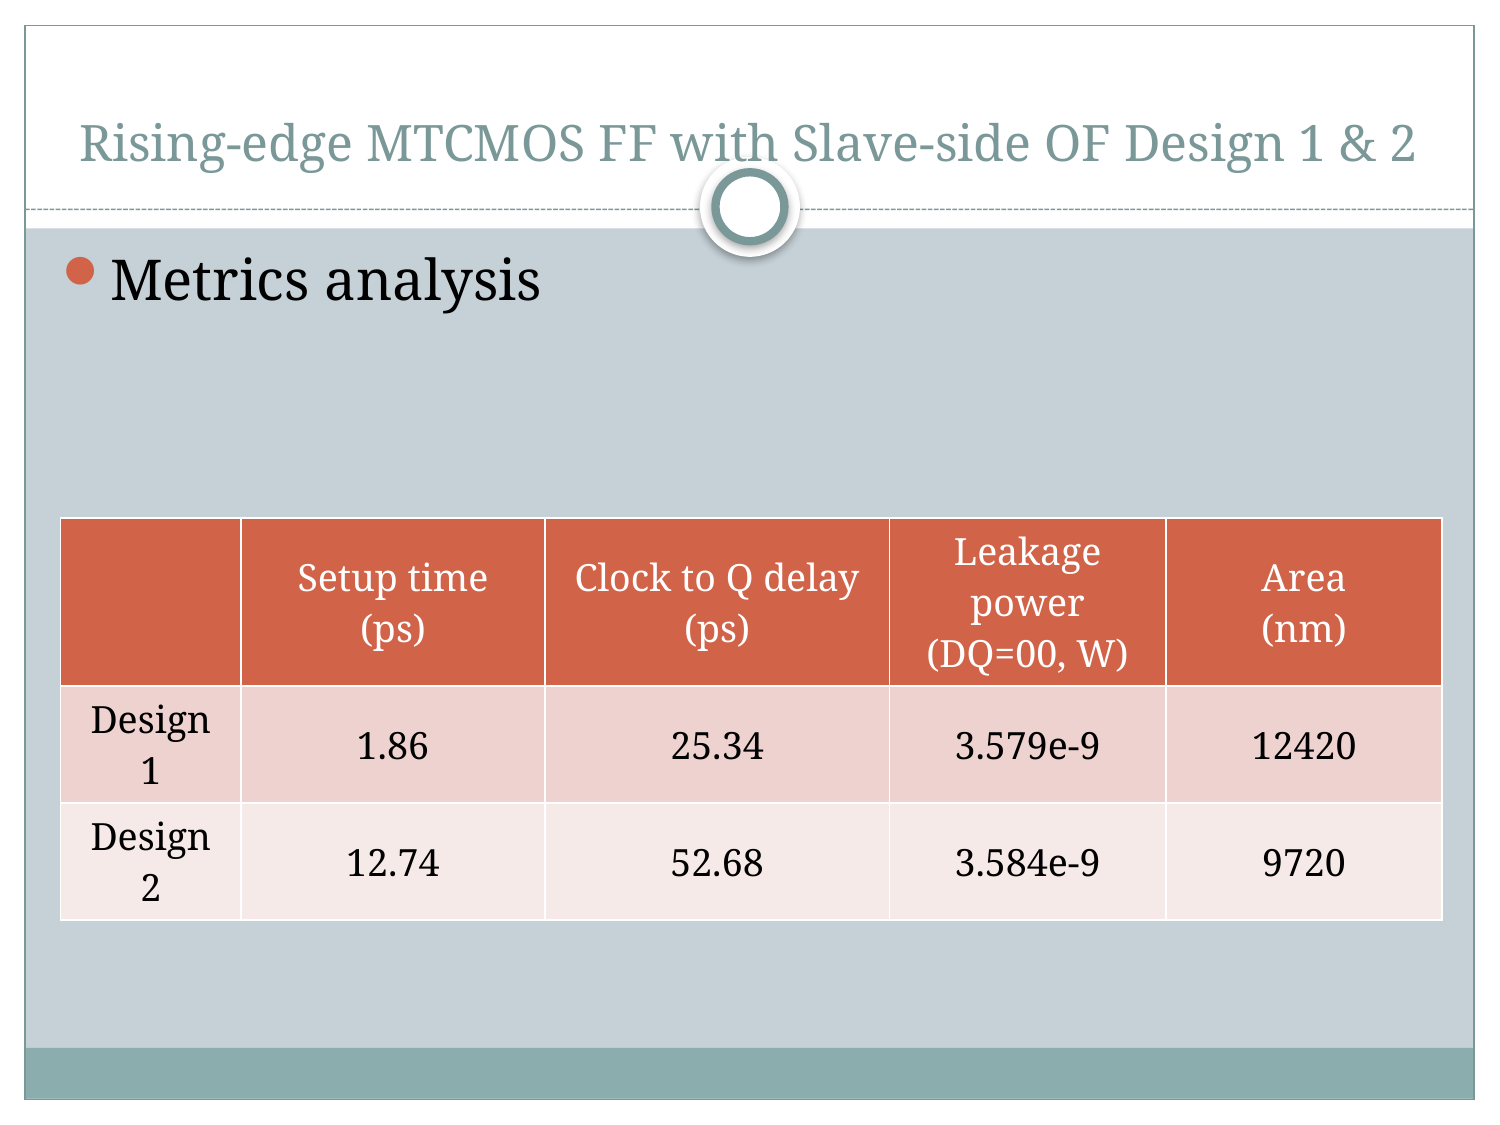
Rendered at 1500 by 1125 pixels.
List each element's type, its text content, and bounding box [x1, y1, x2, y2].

table_cell Design 1 [61, 687, 240, 802]
table_cell 3.584e-9 [890, 804, 1165, 919]
table_header Clock to Q delay (ps) [546, 519, 889, 685]
table_cell 1.86 [242, 687, 544, 802]
table_header Setup time (ps) [242, 519, 544, 685]
table_cell 25.34 [546, 687, 889, 802]
table_cell 52.68 [546, 804, 889, 919]
table_cell 3.579e-9 [890, 687, 1165, 802]
table_cell 9720 [1167, 804, 1441, 919]
table_header [61, 519, 240, 685]
table_header Leakage power (DQ=00, W) [890, 519, 1165, 685]
table_cell Design 2 [61, 804, 240, 919]
title Rising-edge MTCMOS FF with Slave-side OF Design 1 & 2 [49, 53, 1450, 179]
table_cell 12420 [1167, 687, 1441, 802]
list Metrics analysis [47, 236, 1443, 987]
table_header Area (nm) [1167, 519, 1441, 685]
table_cell 12.74 [242, 804, 544, 919]
